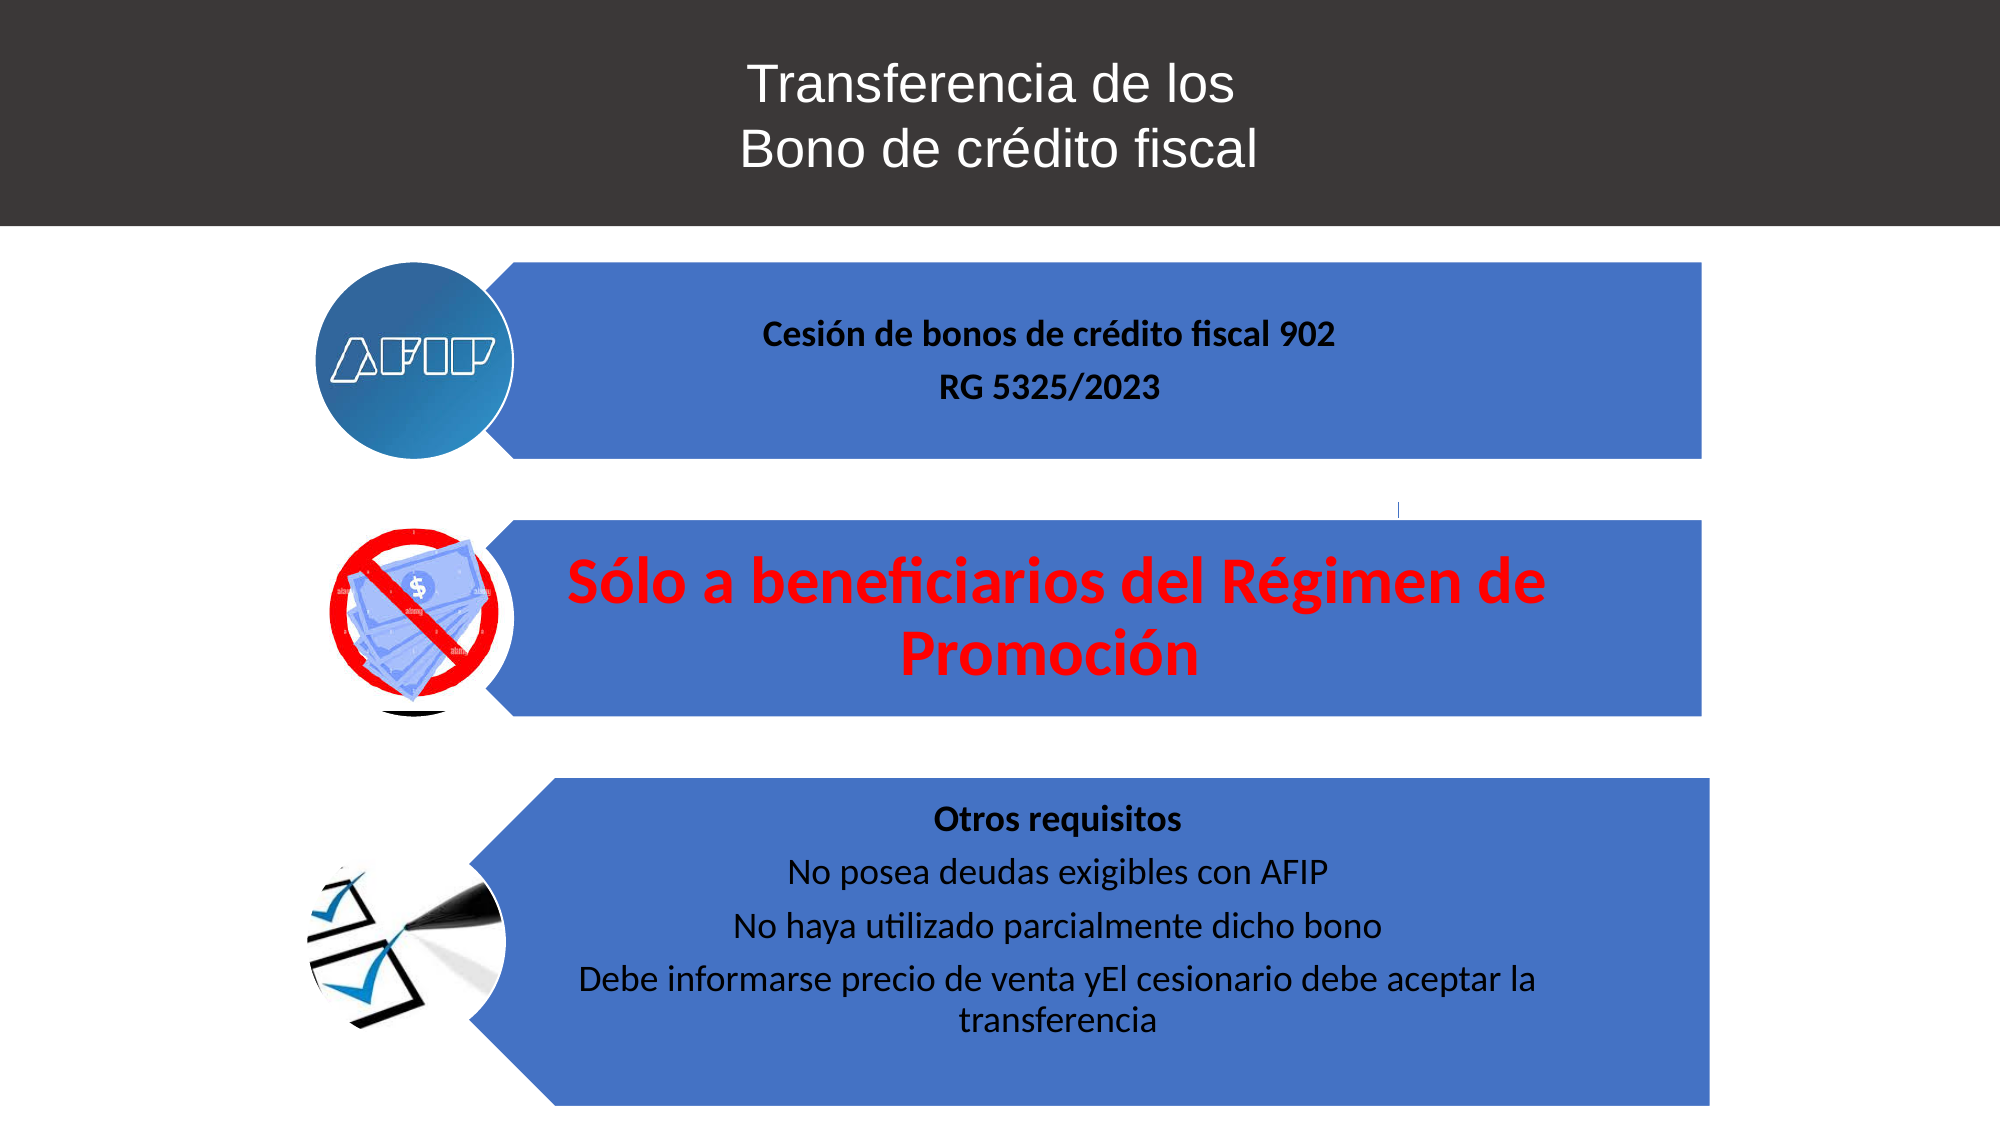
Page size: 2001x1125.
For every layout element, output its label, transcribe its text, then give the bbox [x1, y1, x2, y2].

text_box Transferencia de los Bono de crédito fiscal [0, 0, 2000, 227]
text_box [39, 261, 1978, 1108]
